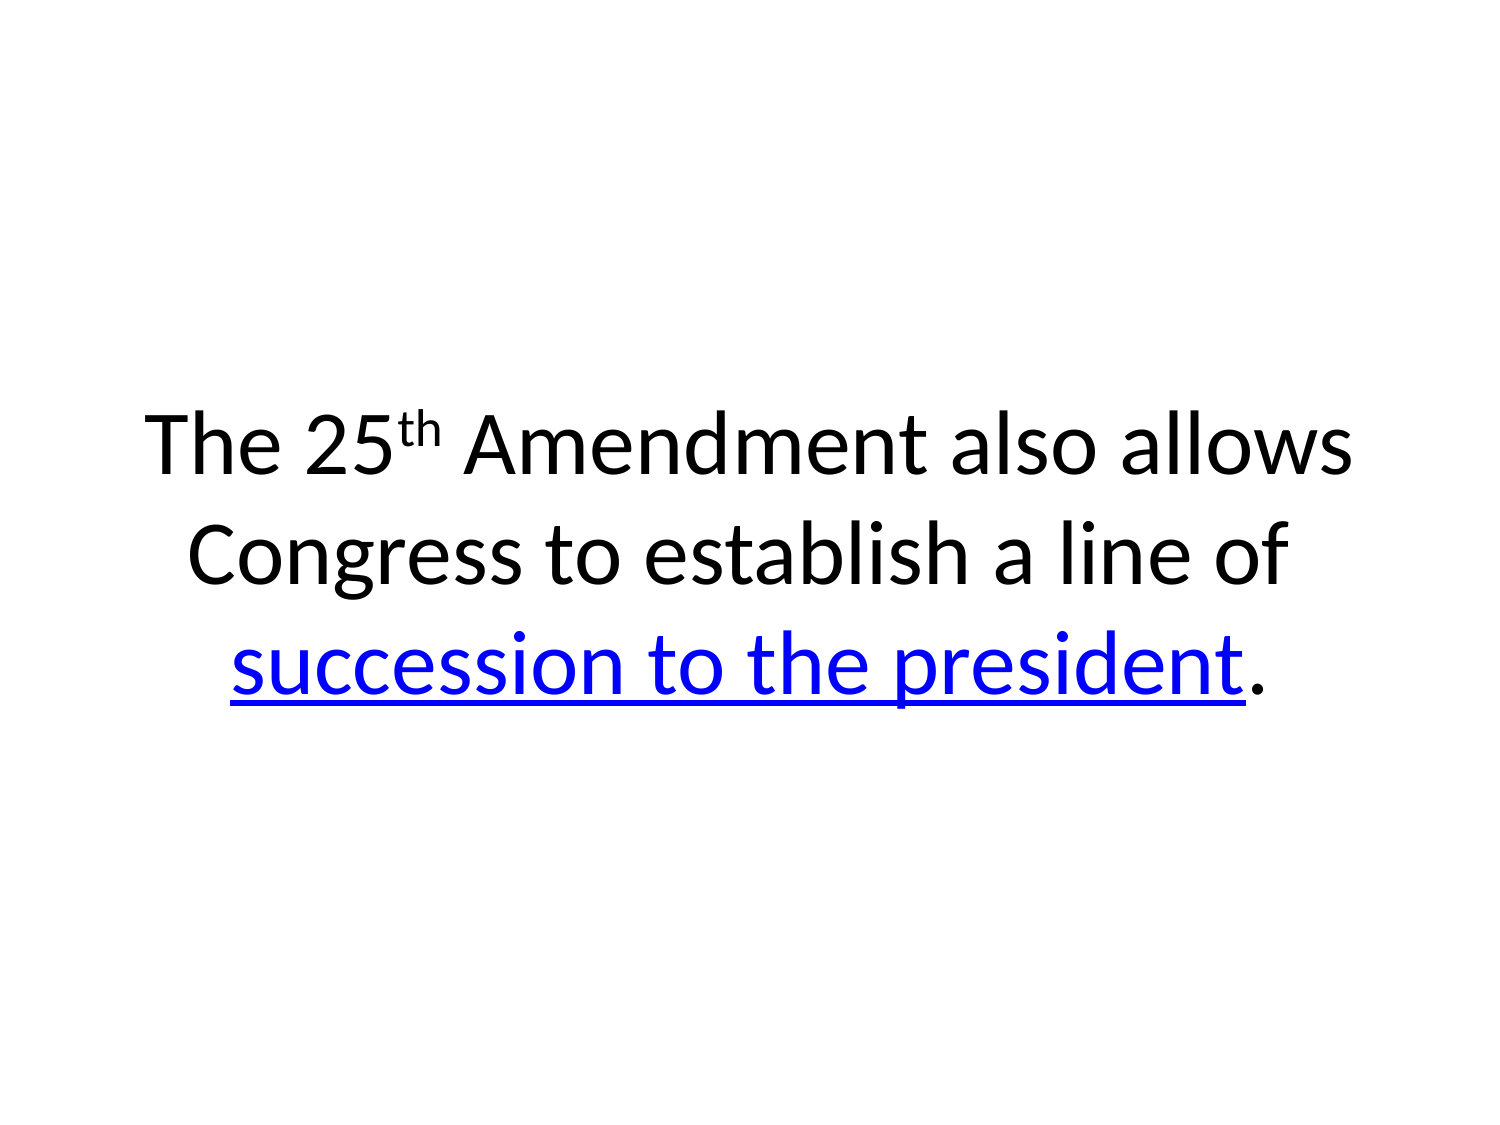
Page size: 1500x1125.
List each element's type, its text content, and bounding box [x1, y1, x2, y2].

title The 25th Amendment also allows Congress to establish a line of succession to the president. [74, 44, 1426, 1051]
